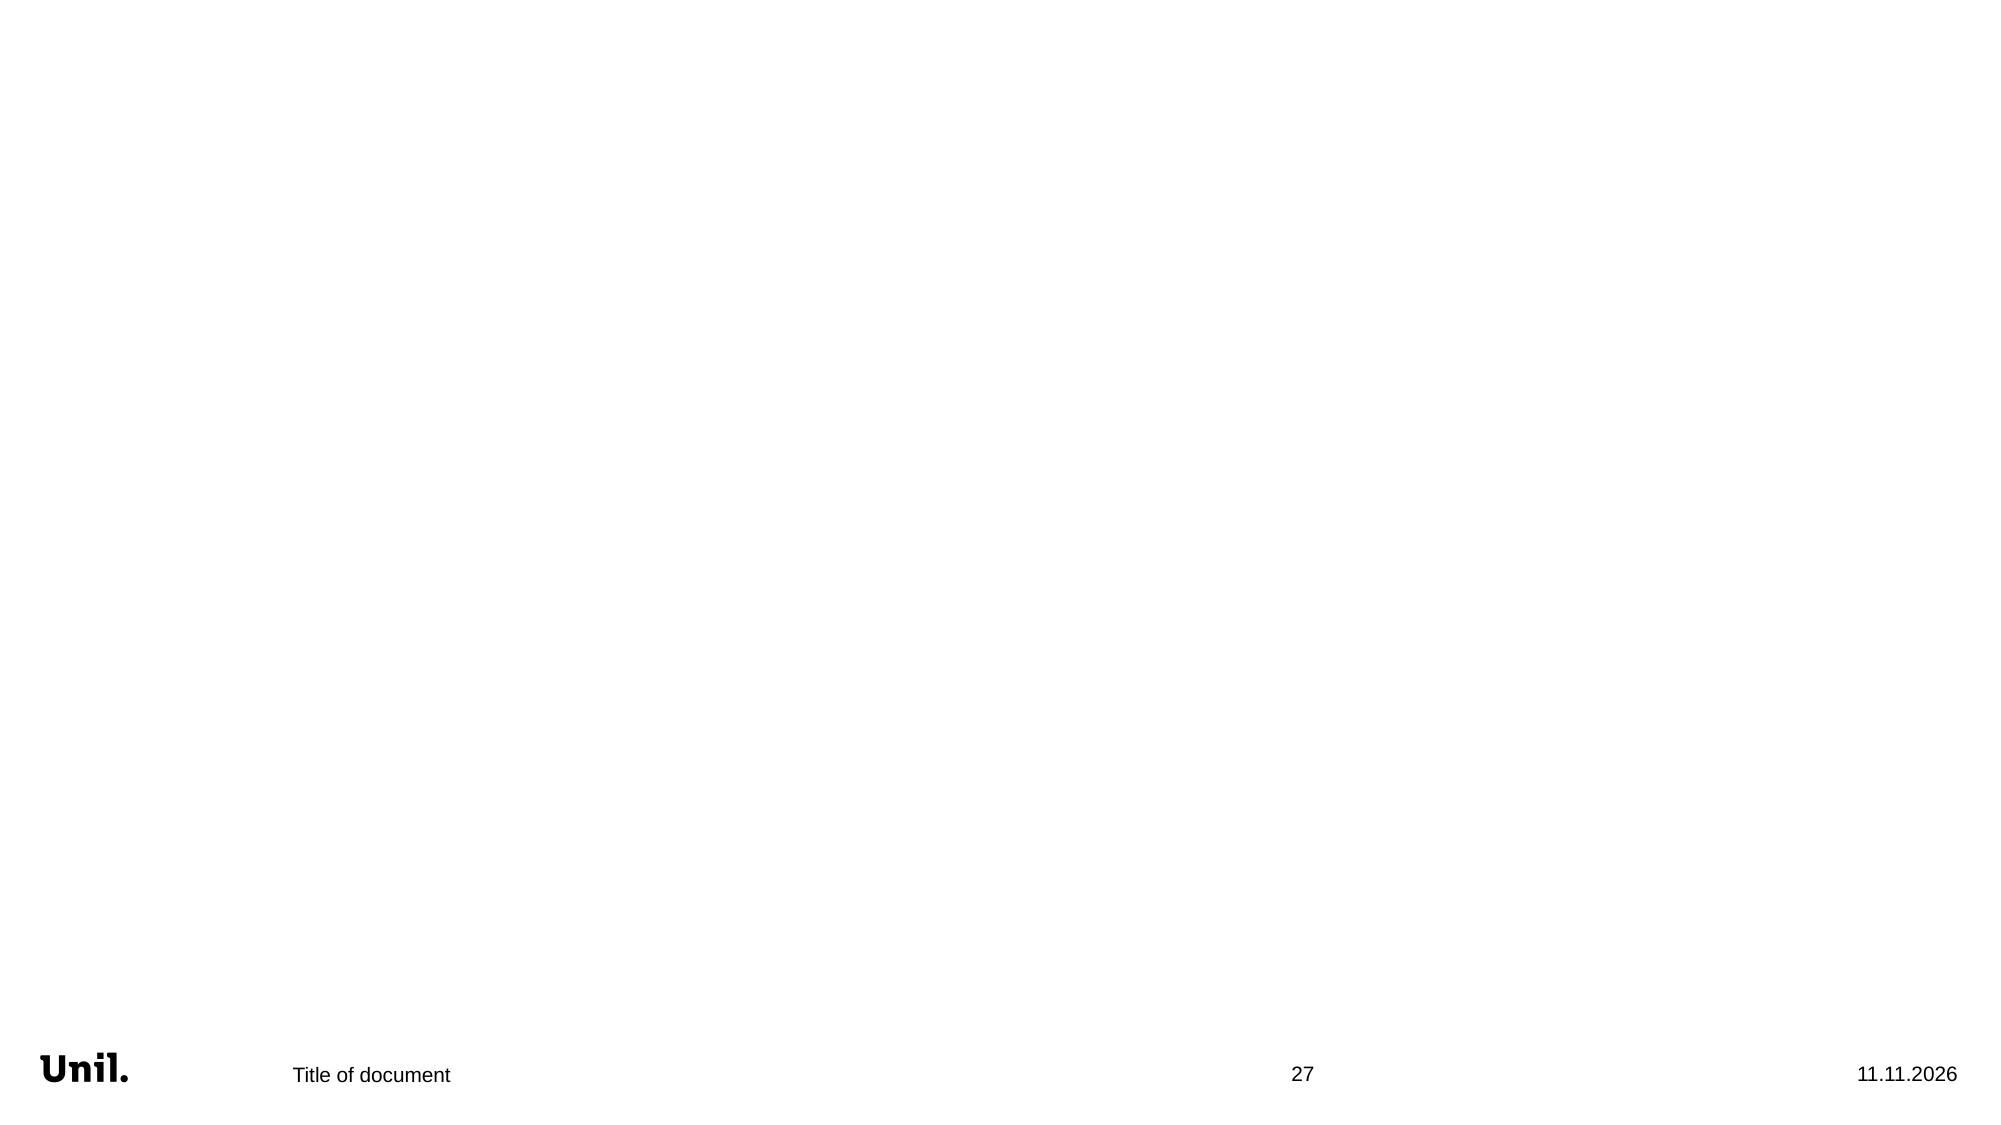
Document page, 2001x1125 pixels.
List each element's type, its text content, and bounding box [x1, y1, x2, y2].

picture [27, 1042, 141, 1095]
slide_number 27 [1250, 1037, 1355, 1086]
footer Title of document [292, 1011, 1048, 1087]
picture [1539, 0, 2000, 1125]
